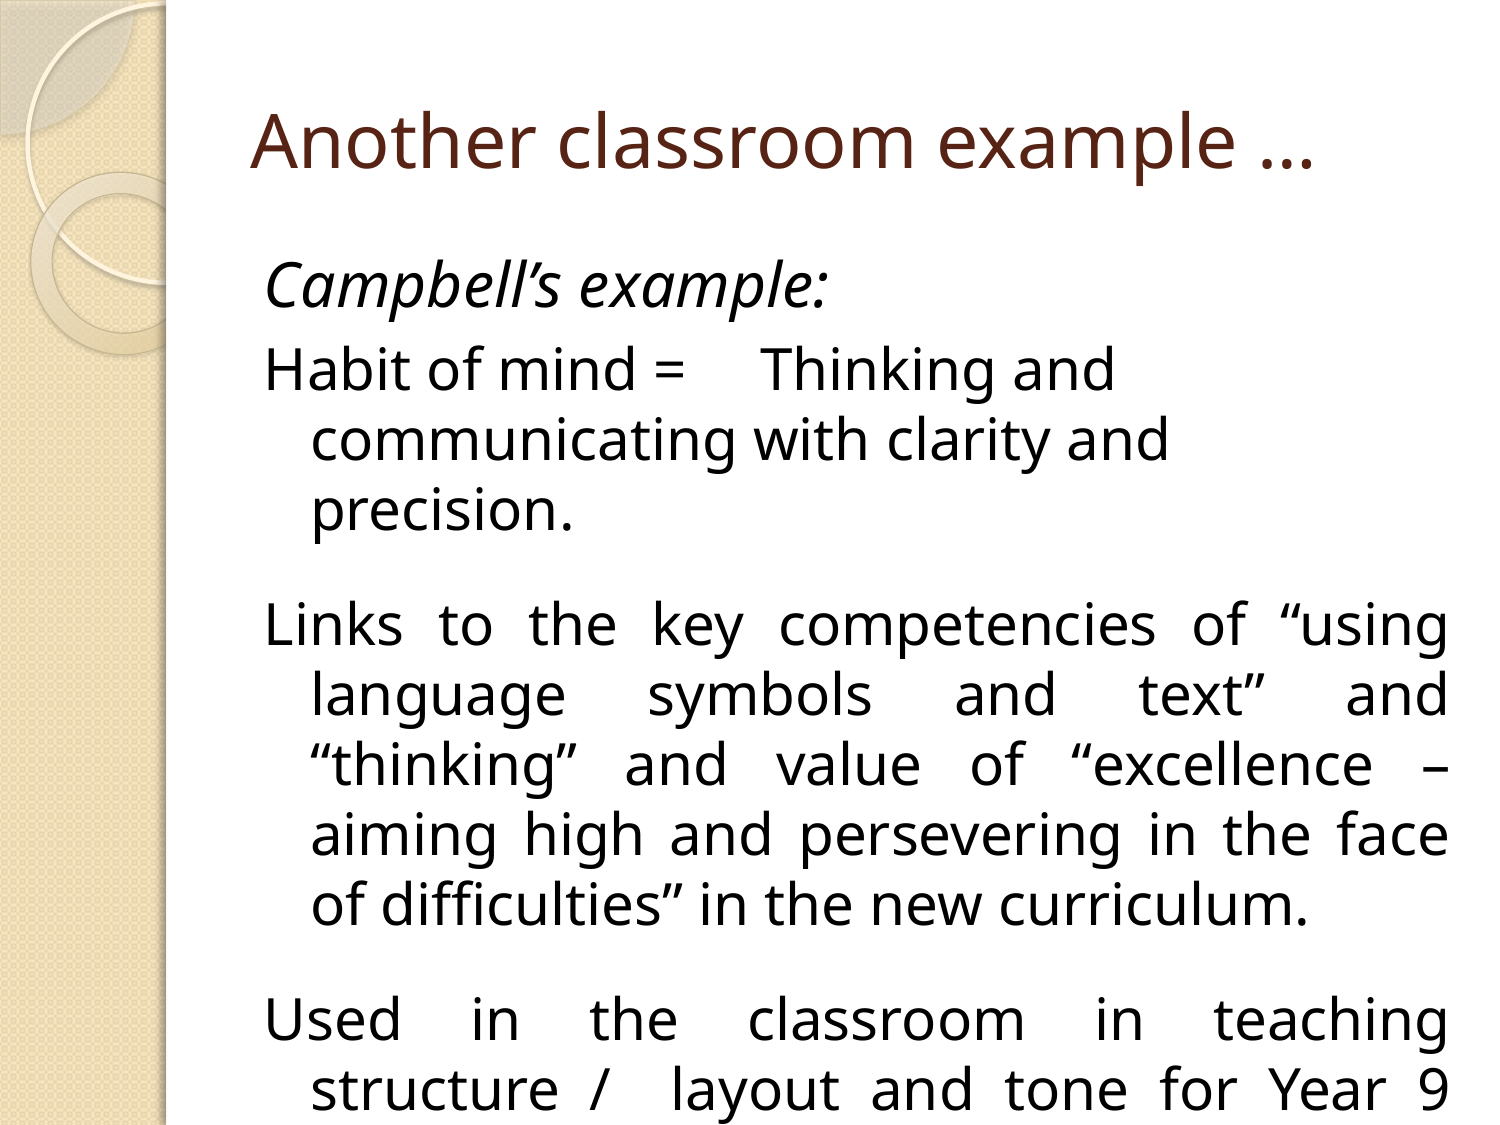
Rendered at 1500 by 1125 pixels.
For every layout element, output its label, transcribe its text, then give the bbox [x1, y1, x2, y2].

title Another classroom example … [235, 45, 1466, 233]
list Campbell’s example: Habit of mind = Thinking and communicating with clarity and precision. Links to the key competencies of “using language symbols and text” and “thinking” and value of “excellence – aiming high and persevering in the face of difficulties” in the new curriculum. Used in the classroom in teaching structure / layout and tone for Year 9 formal writing. [235, 237, 1466, 1026]
